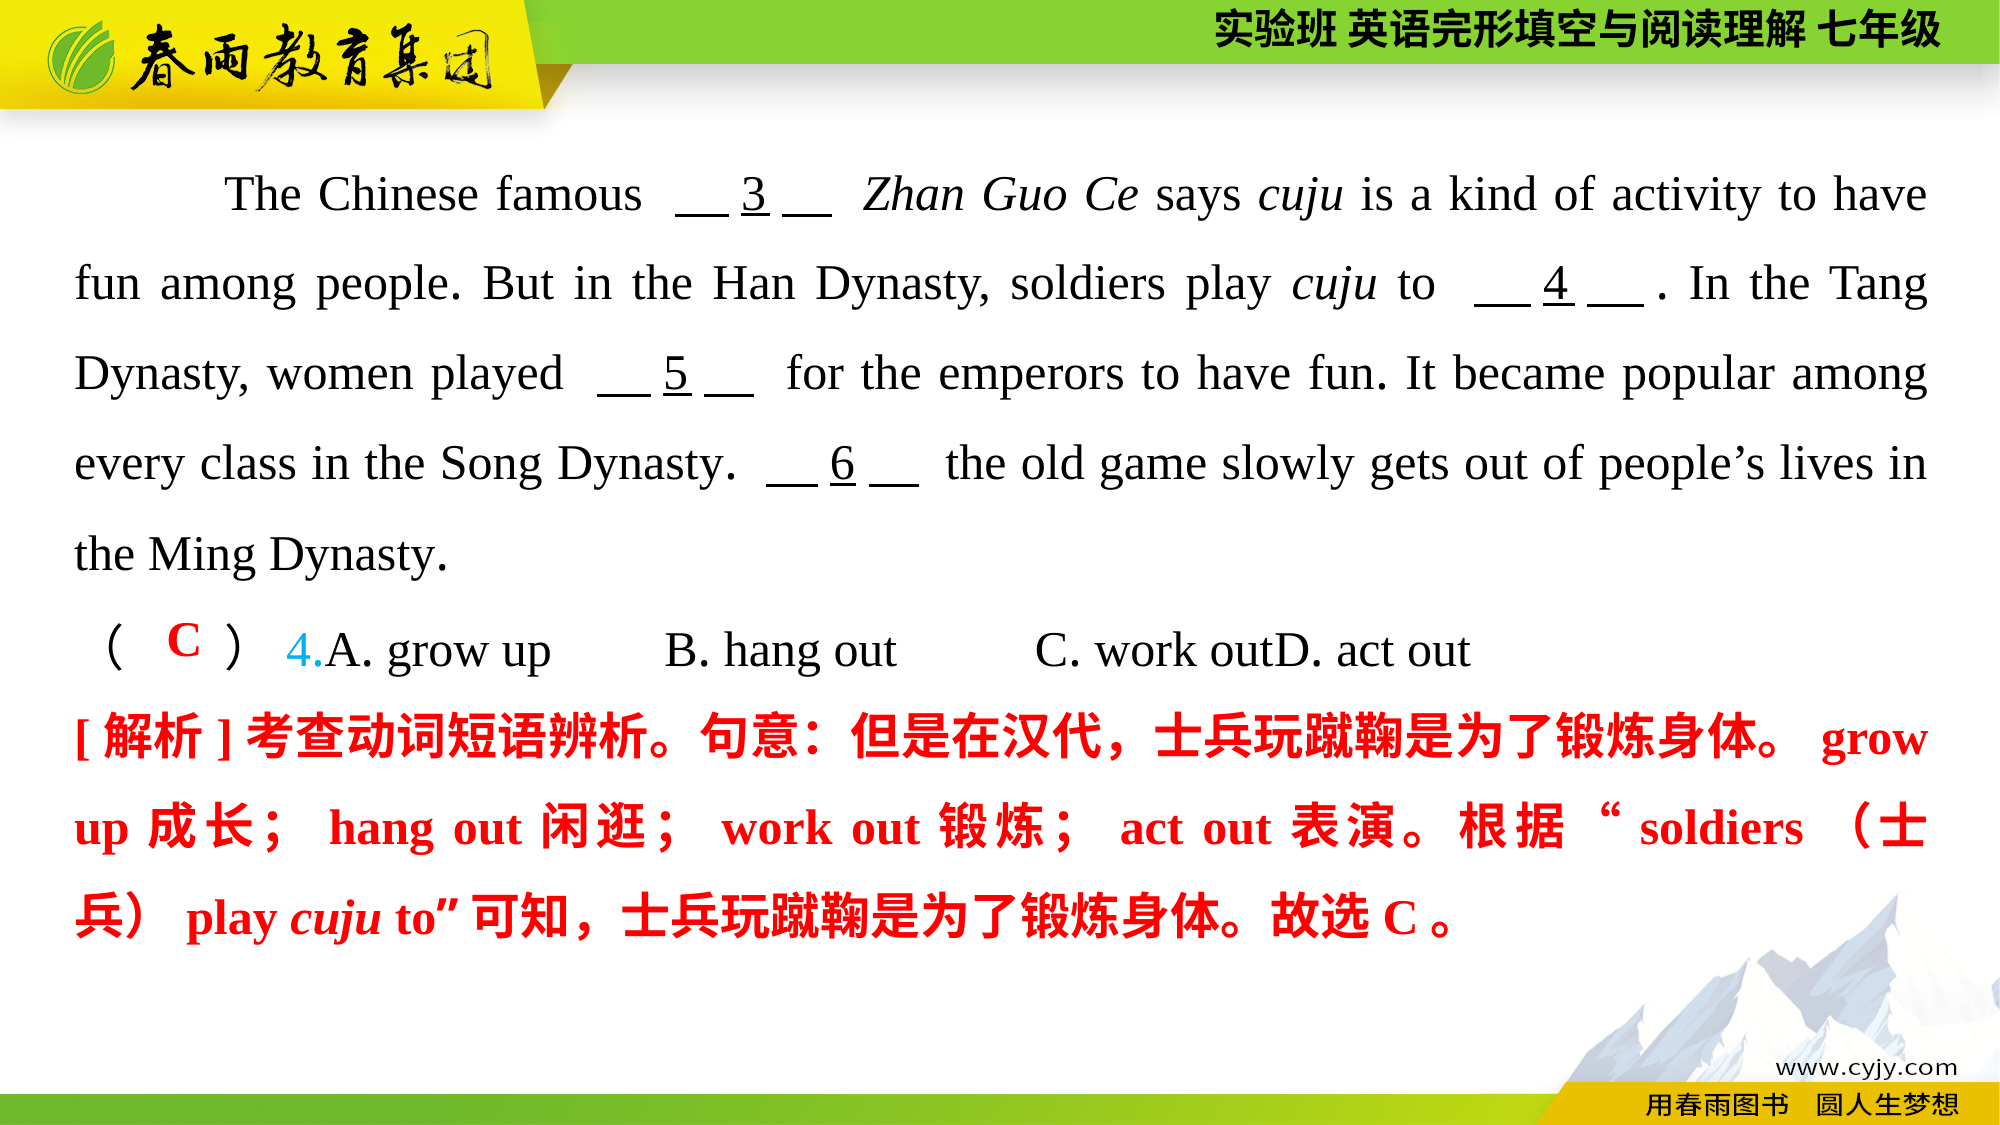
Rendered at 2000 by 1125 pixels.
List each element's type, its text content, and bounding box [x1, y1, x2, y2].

picture [0, 0, 2000, 1125]
list The Chinese famous 3 Zhan Guo Ce says cuju is a kind of activity to have fun among people. But in the Han Dynasty, soldiers play cuju to 4 . In the Tang Dynasty, women played 5 for the emperors to have fun. It became popular among every class in the Song Dynasty. 6 the old game slowly gets out of people’s lives in the Ming Dynasty. [59, 122, 1944, 579]
text_box [解析]考查动词短语辨析。句意：但是在汉代，士兵玩蹴鞠是为了锻炼身体。grow up成长；hang out闲逛；work out锻炼；act out表演。根据“soldiers（士兵）play cuju to”可知，士兵玩蹴鞠是为了锻炼身体。故选C。 [59, 666, 1944, 952]
text_box C [151, 599, 218, 675]
text_box （ ）4.A. grow up B. hang out C. work out D. act out [59, 579, 1944, 666]
